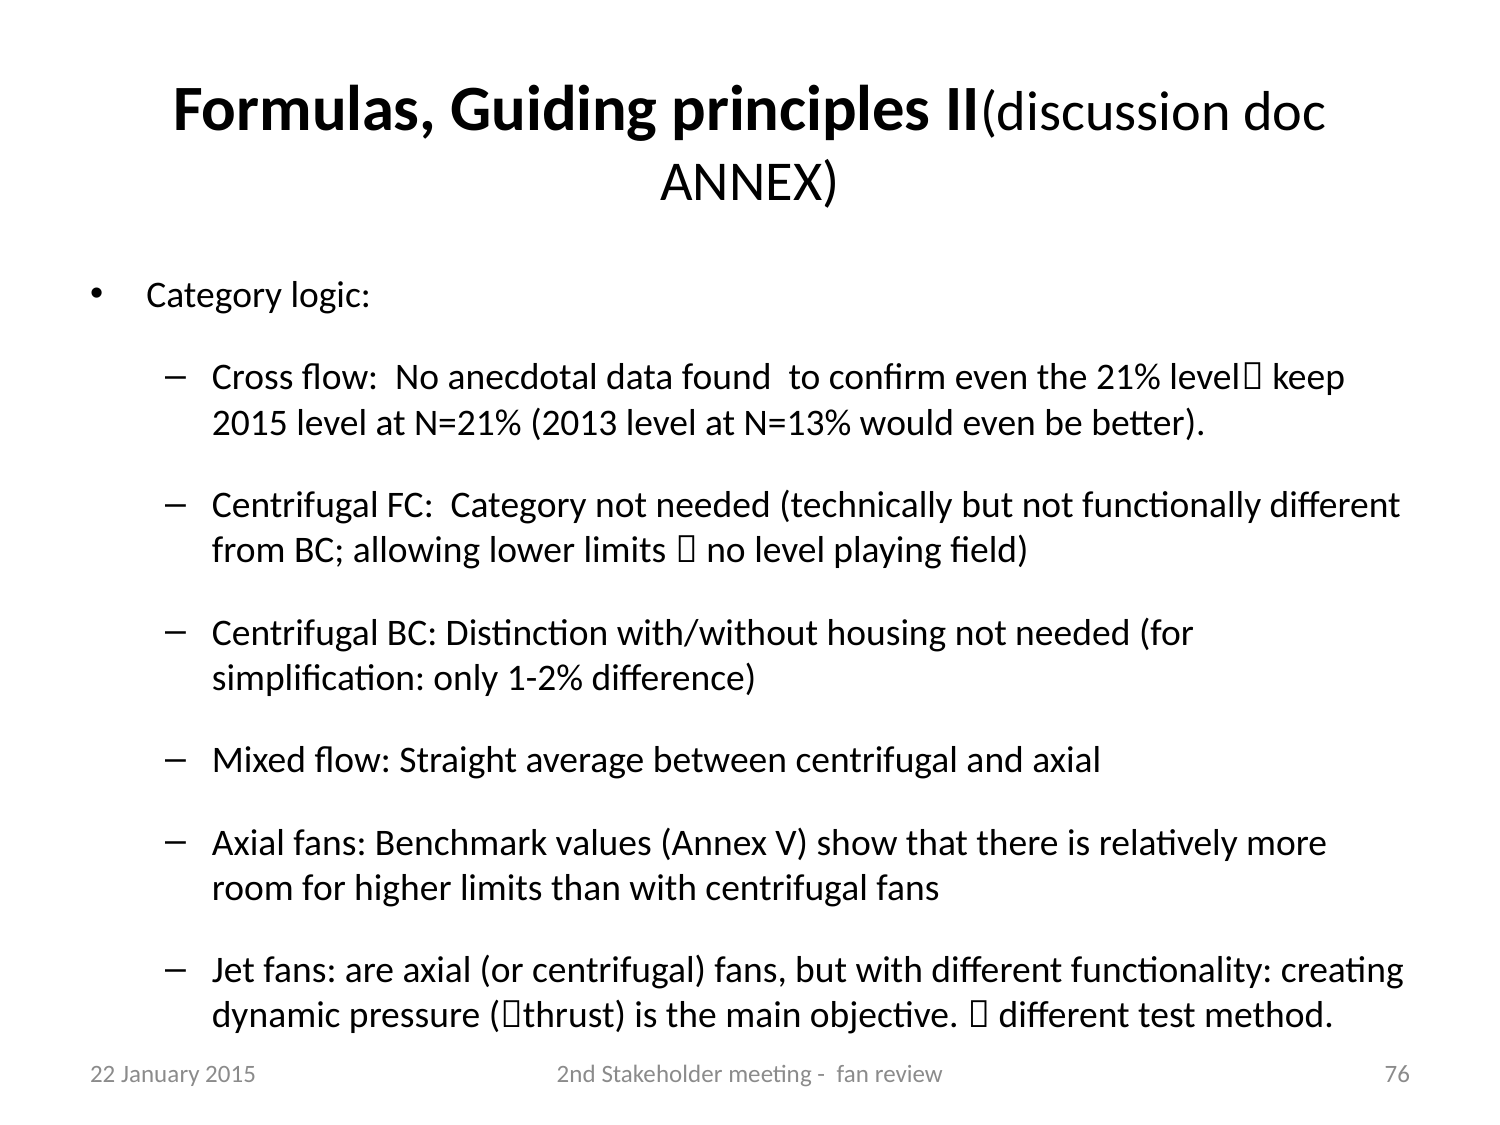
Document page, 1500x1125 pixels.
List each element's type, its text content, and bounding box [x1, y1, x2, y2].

footer 2nd Stakeholder meeting - fan review [512, 1042, 988, 1103]
slide_number 76 [1074, 1042, 1425, 1103]
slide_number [75, 1042, 425, 1103]
title Formulas, Guiding principles II(discussion doc ANNEX) [75, 45, 1425, 233]
list Category logic: Cross flow: No anecdotal data found to confirm even the 21% level keep 2015 level at N=21% (2013 level at N=13% would even be better). Centrifugal FC: Category not needed (technically but not functionally different from BC; allowing lower limits  no level playing field) Centrifugal BC: Distinction with/without housing not needed (for simplification: only 1-2% difference) Mixed flow: Straight average between centrifugal and axial Axial fans: Benchmark values (Annex V) show that there is relatively more room for higher limits than with centrifugal fans Jet fans: are axial (or centrifugal) fans, but with different functionality: creating dynamic pressure (thrust) is the main objective.  different test method. [75, 262, 1425, 1005]
